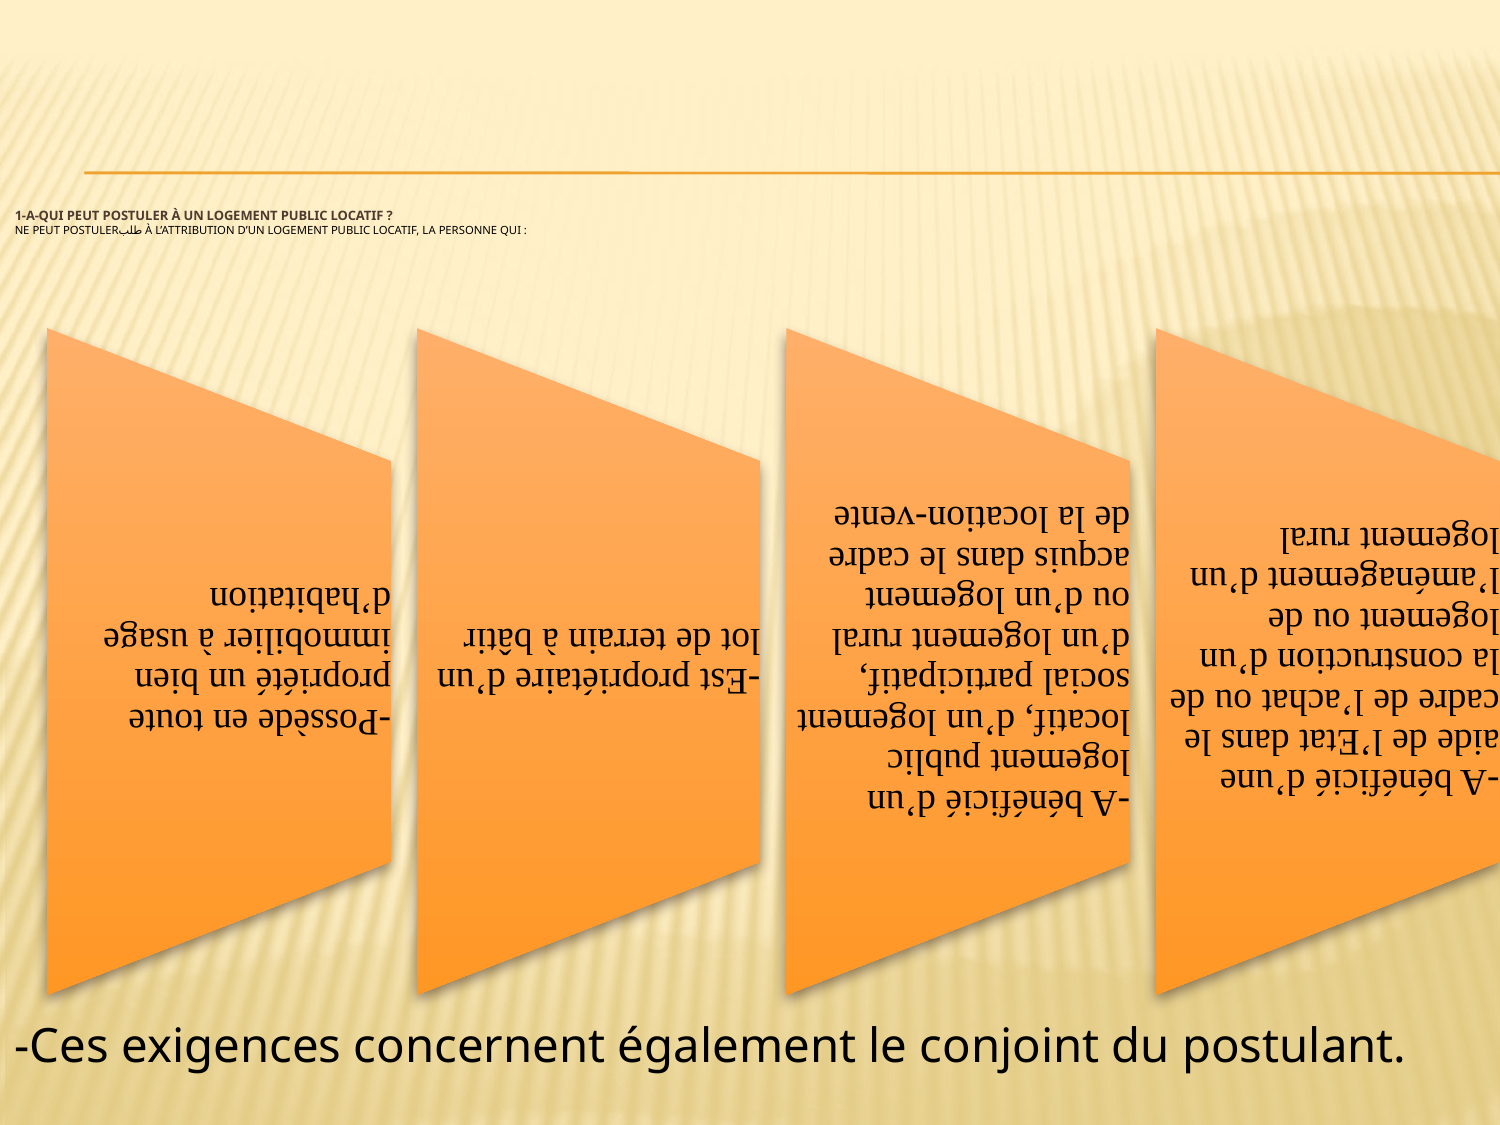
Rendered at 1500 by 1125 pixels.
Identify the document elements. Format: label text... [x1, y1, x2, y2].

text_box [46, 327, 1500, 996]
title 1-A-QUI PEUT POSTULER À UN LOGEMENT PUBLIC LOCATIF ? Ne peut postulerطلب à l’attribution d’un logement public locatif, la personne qui : [0, 199, 1500, 282]
list -Ces exigences concernent également le conjoint du postulant. [0, 1007, 1500, 1125]
